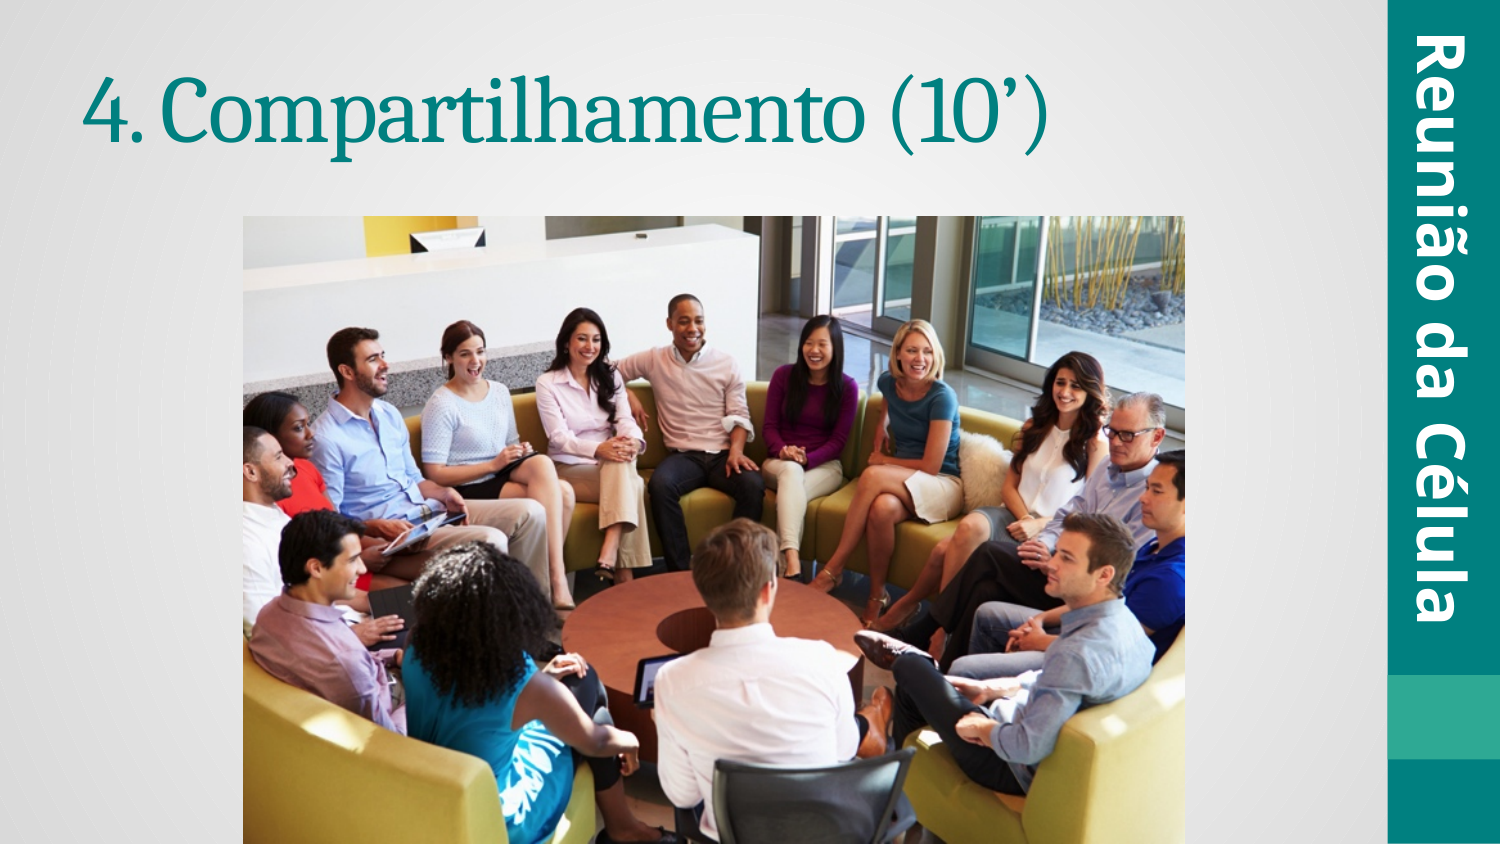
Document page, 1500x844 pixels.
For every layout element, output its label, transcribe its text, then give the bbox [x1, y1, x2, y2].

text_box Reunião da Célula [1397, 23, 1492, 651]
title 4. Compartilhamento (10’) [74, 33, 1326, 175]
picture [243, 215, 1185, 844]
